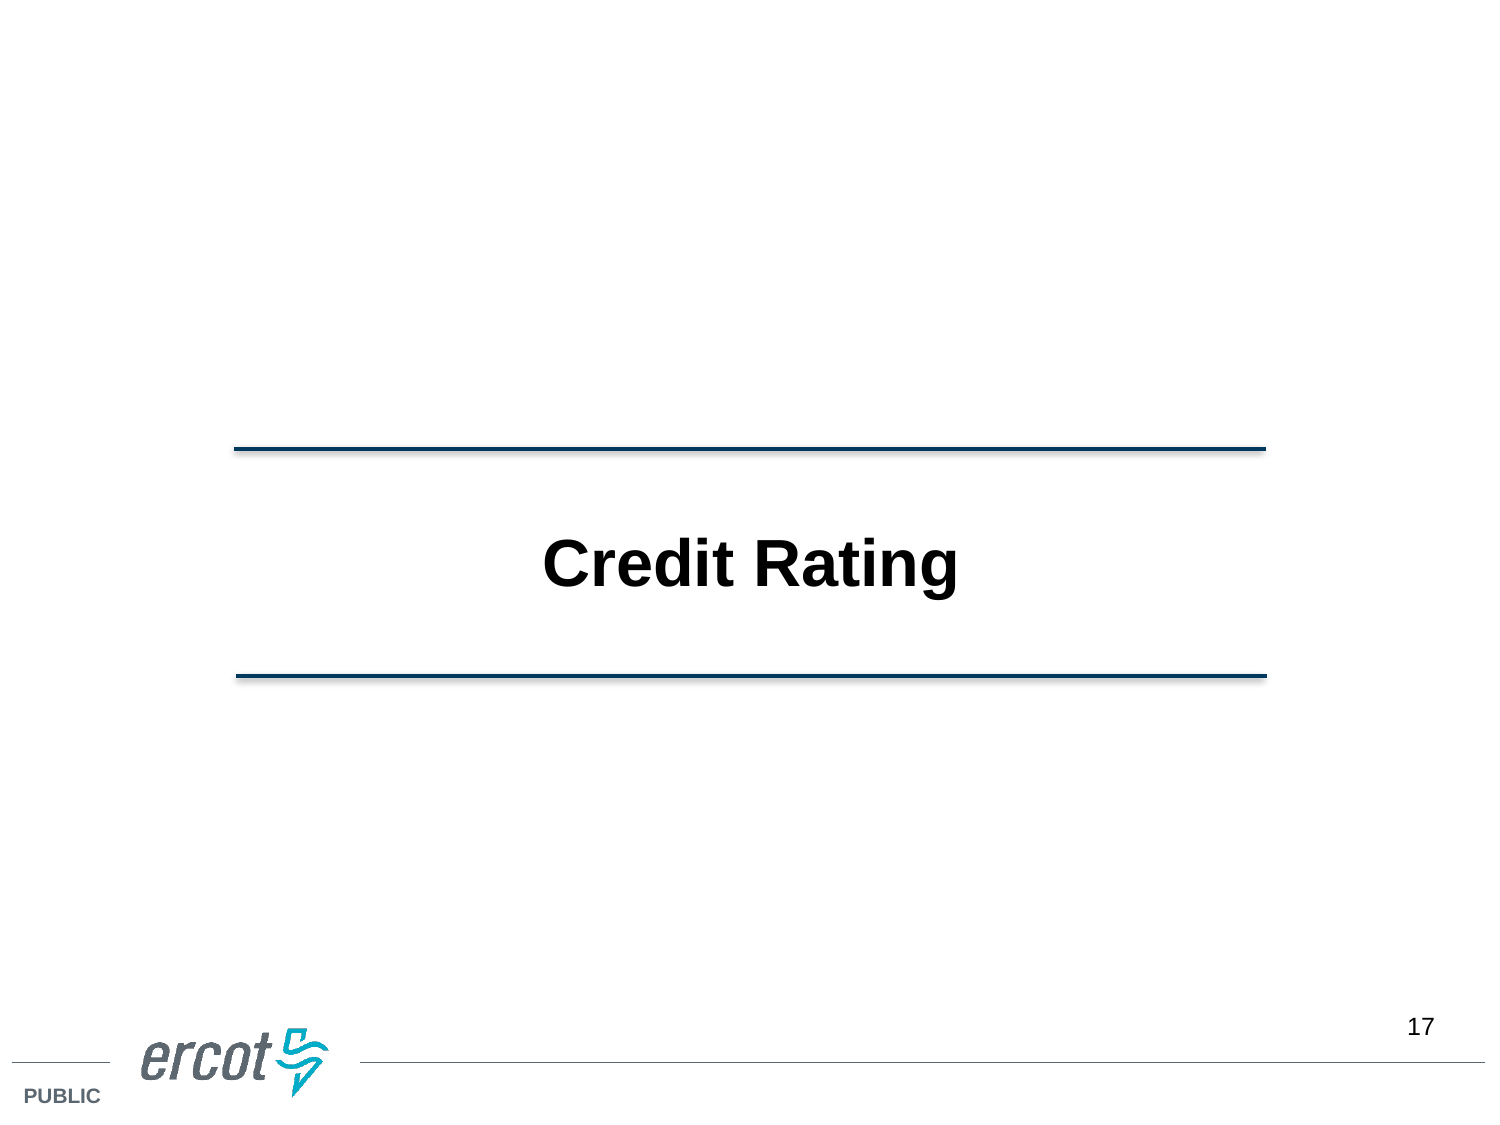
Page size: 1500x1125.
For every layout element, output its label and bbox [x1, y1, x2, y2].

picture [137, 1024, 332, 1100]
text_box [213, 448, 1290, 677]
